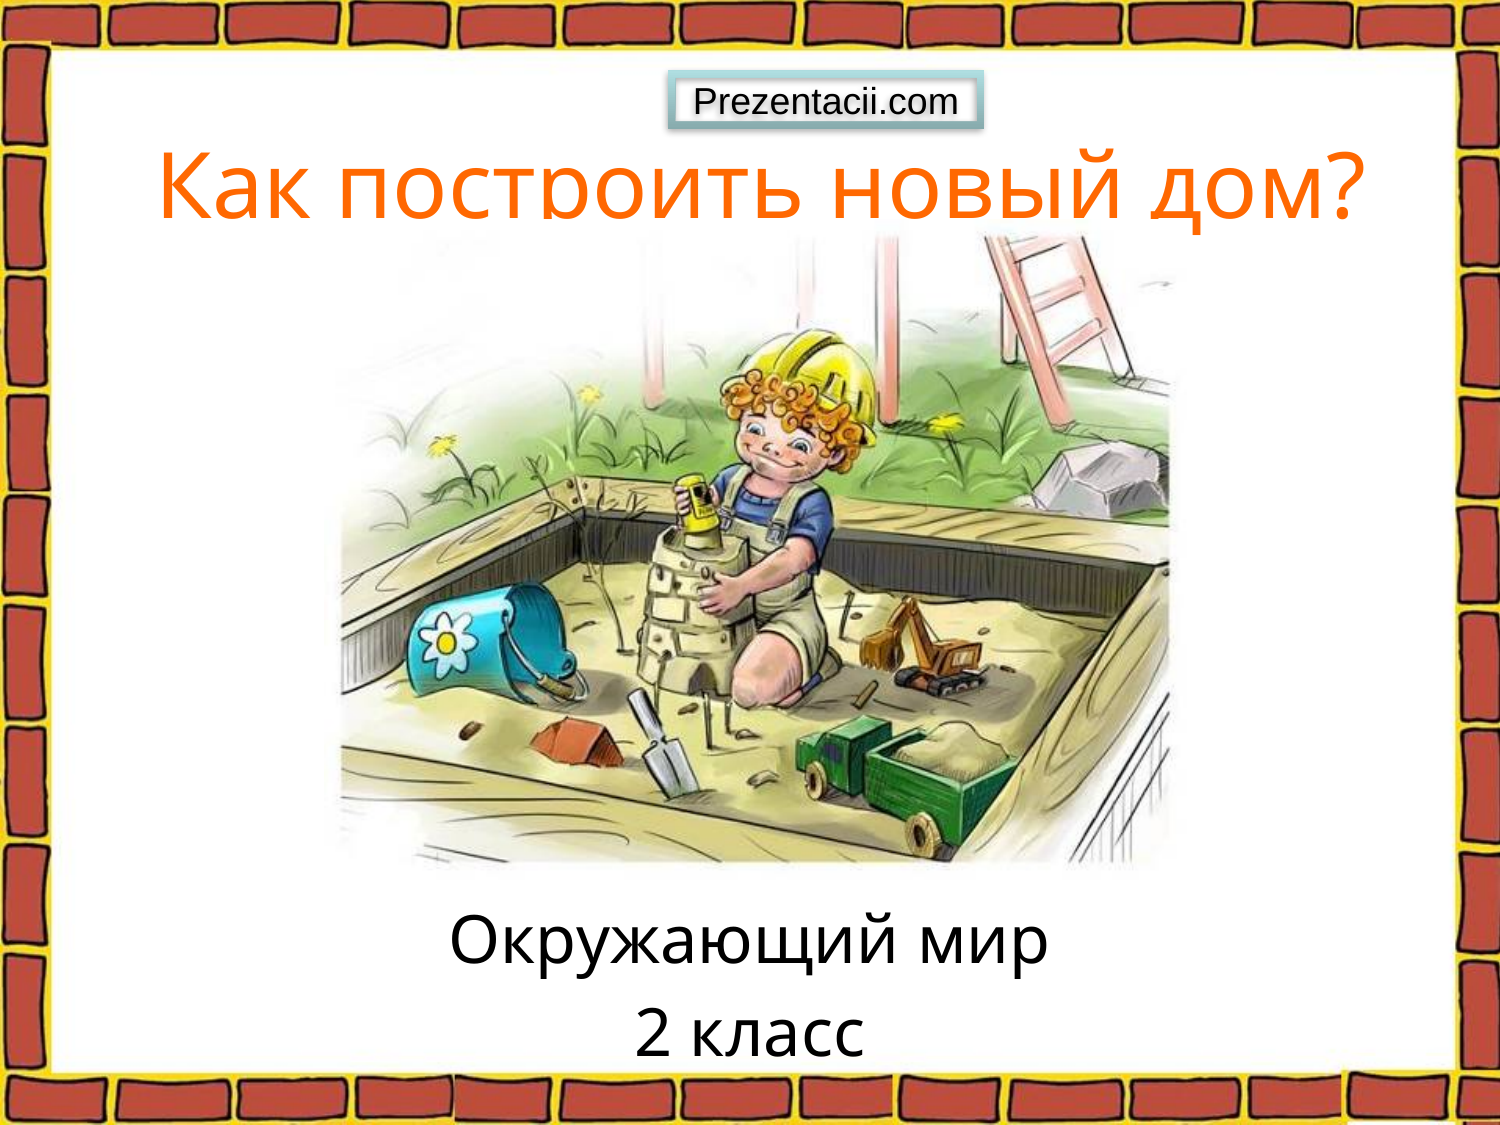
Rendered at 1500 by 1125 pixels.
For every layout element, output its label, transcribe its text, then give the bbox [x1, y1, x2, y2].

title Как построить новый дом? [123, 61, 1400, 303]
picture [0, 0, 1500, 1125]
subtitle Окружающий мир 2 класс [224, 889, 1276, 1125]
text_box Prezentacii.com [667, 70, 985, 129]
